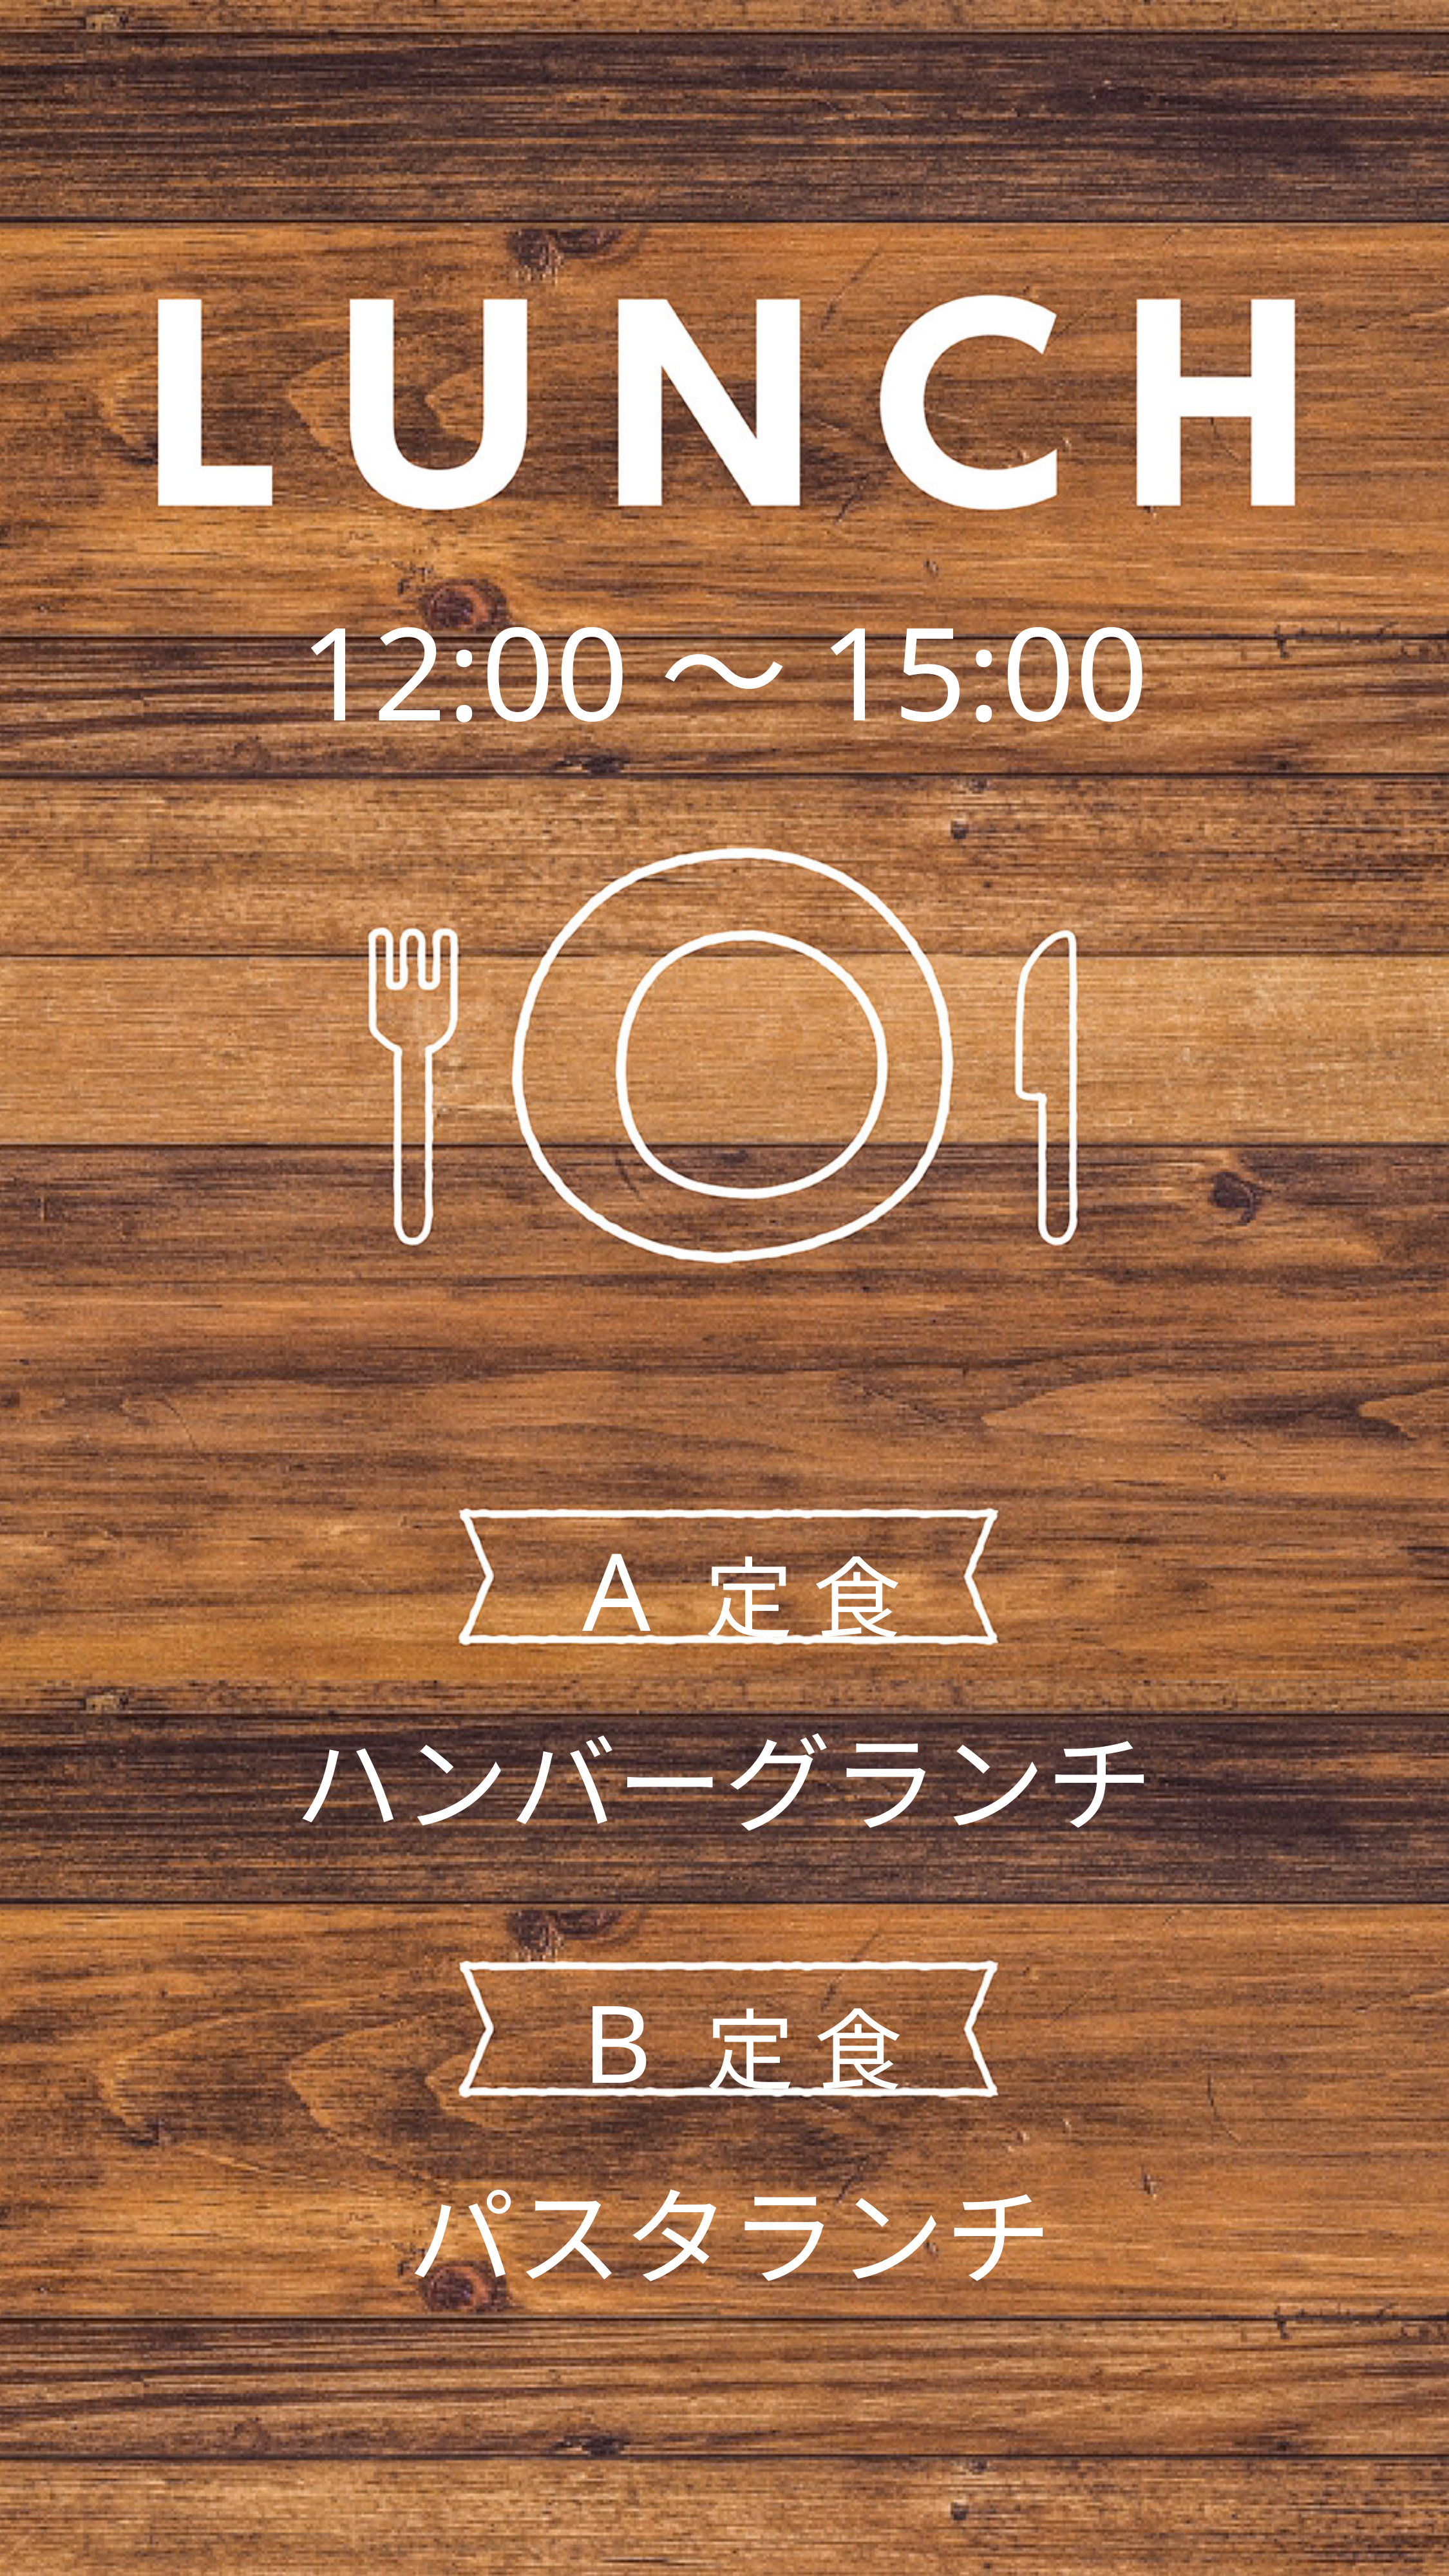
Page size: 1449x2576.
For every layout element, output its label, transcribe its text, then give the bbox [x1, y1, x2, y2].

text_box ハンバーグランチ [262, 1647, 1186, 1850]
text_box 12:00〜15:00 [262, 510, 1186, 752]
picture [0, 0, 1449, 2576]
text_box パスタランチ [380, 2100, 1081, 2304]
text_box B 定 食 [573, 1906, 918, 2100]
text_box A 定 食 [573, 1454, 918, 1647]
